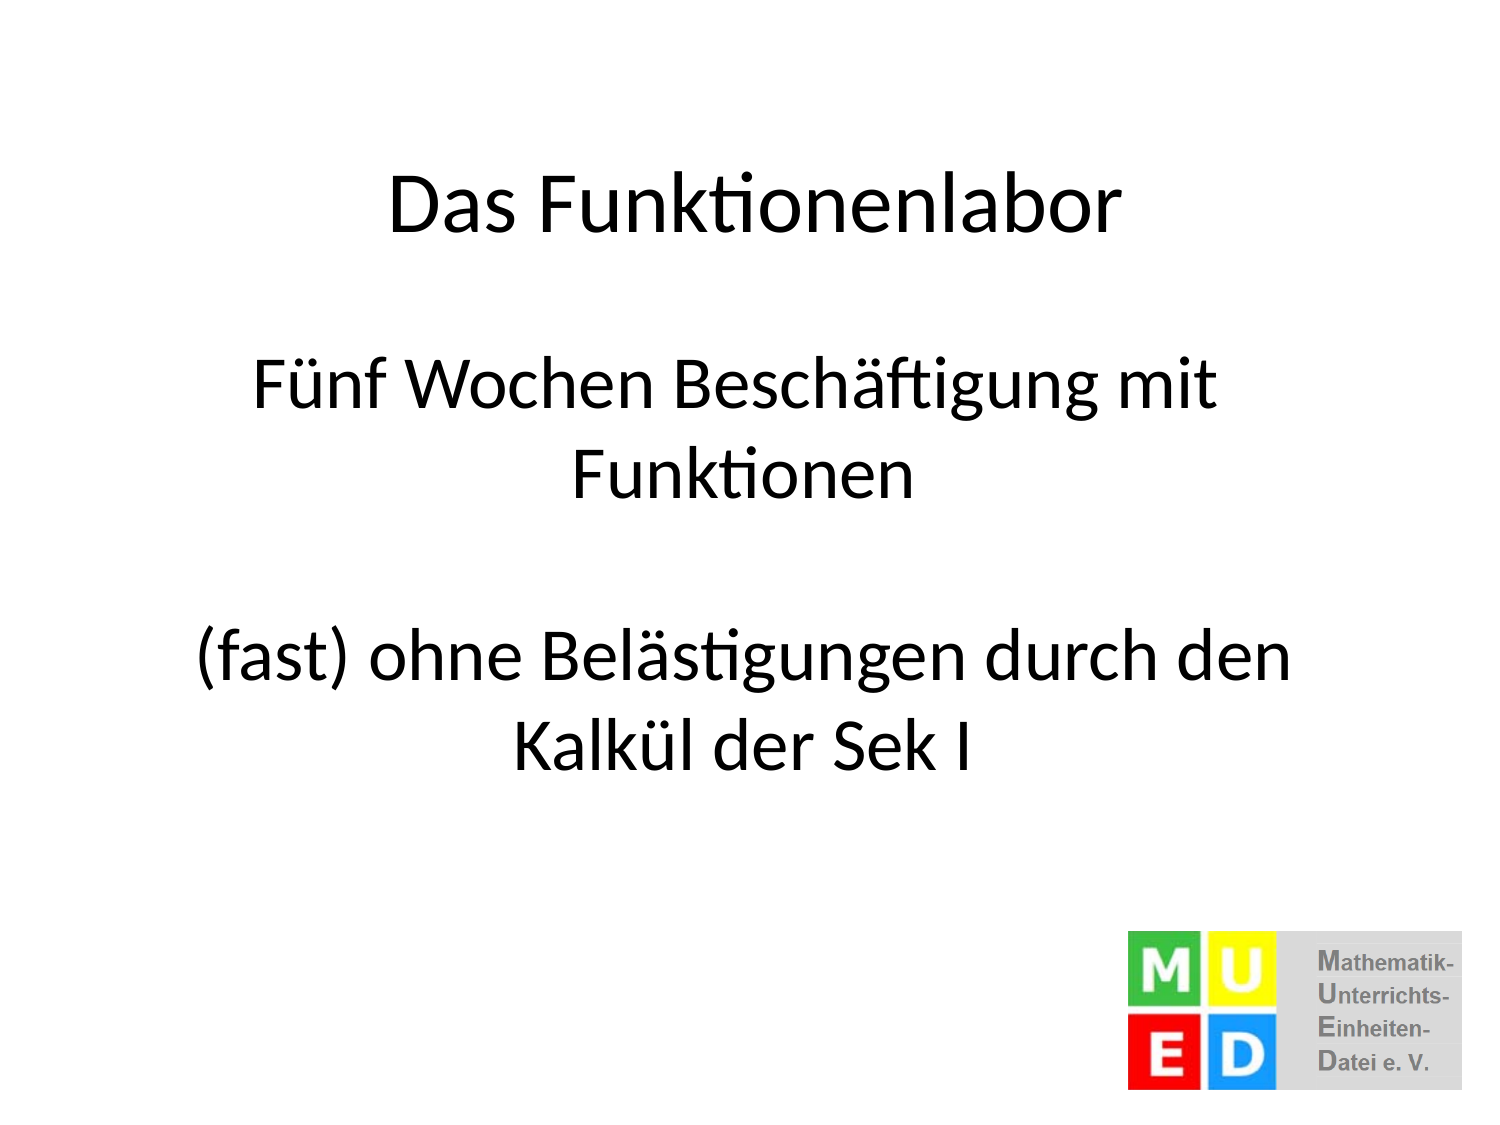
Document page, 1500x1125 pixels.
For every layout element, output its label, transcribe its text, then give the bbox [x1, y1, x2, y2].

text_box (fast) ohne Belästigungen durch den Kalkül der Sek I [159, 597, 1329, 793]
text_box Das Funktionenlabor [171, 137, 1341, 258]
picture [1127, 931, 1463, 1091]
text_box Fünf Wochen Beschäftigung mit Funktionen [159, 326, 1329, 522]
